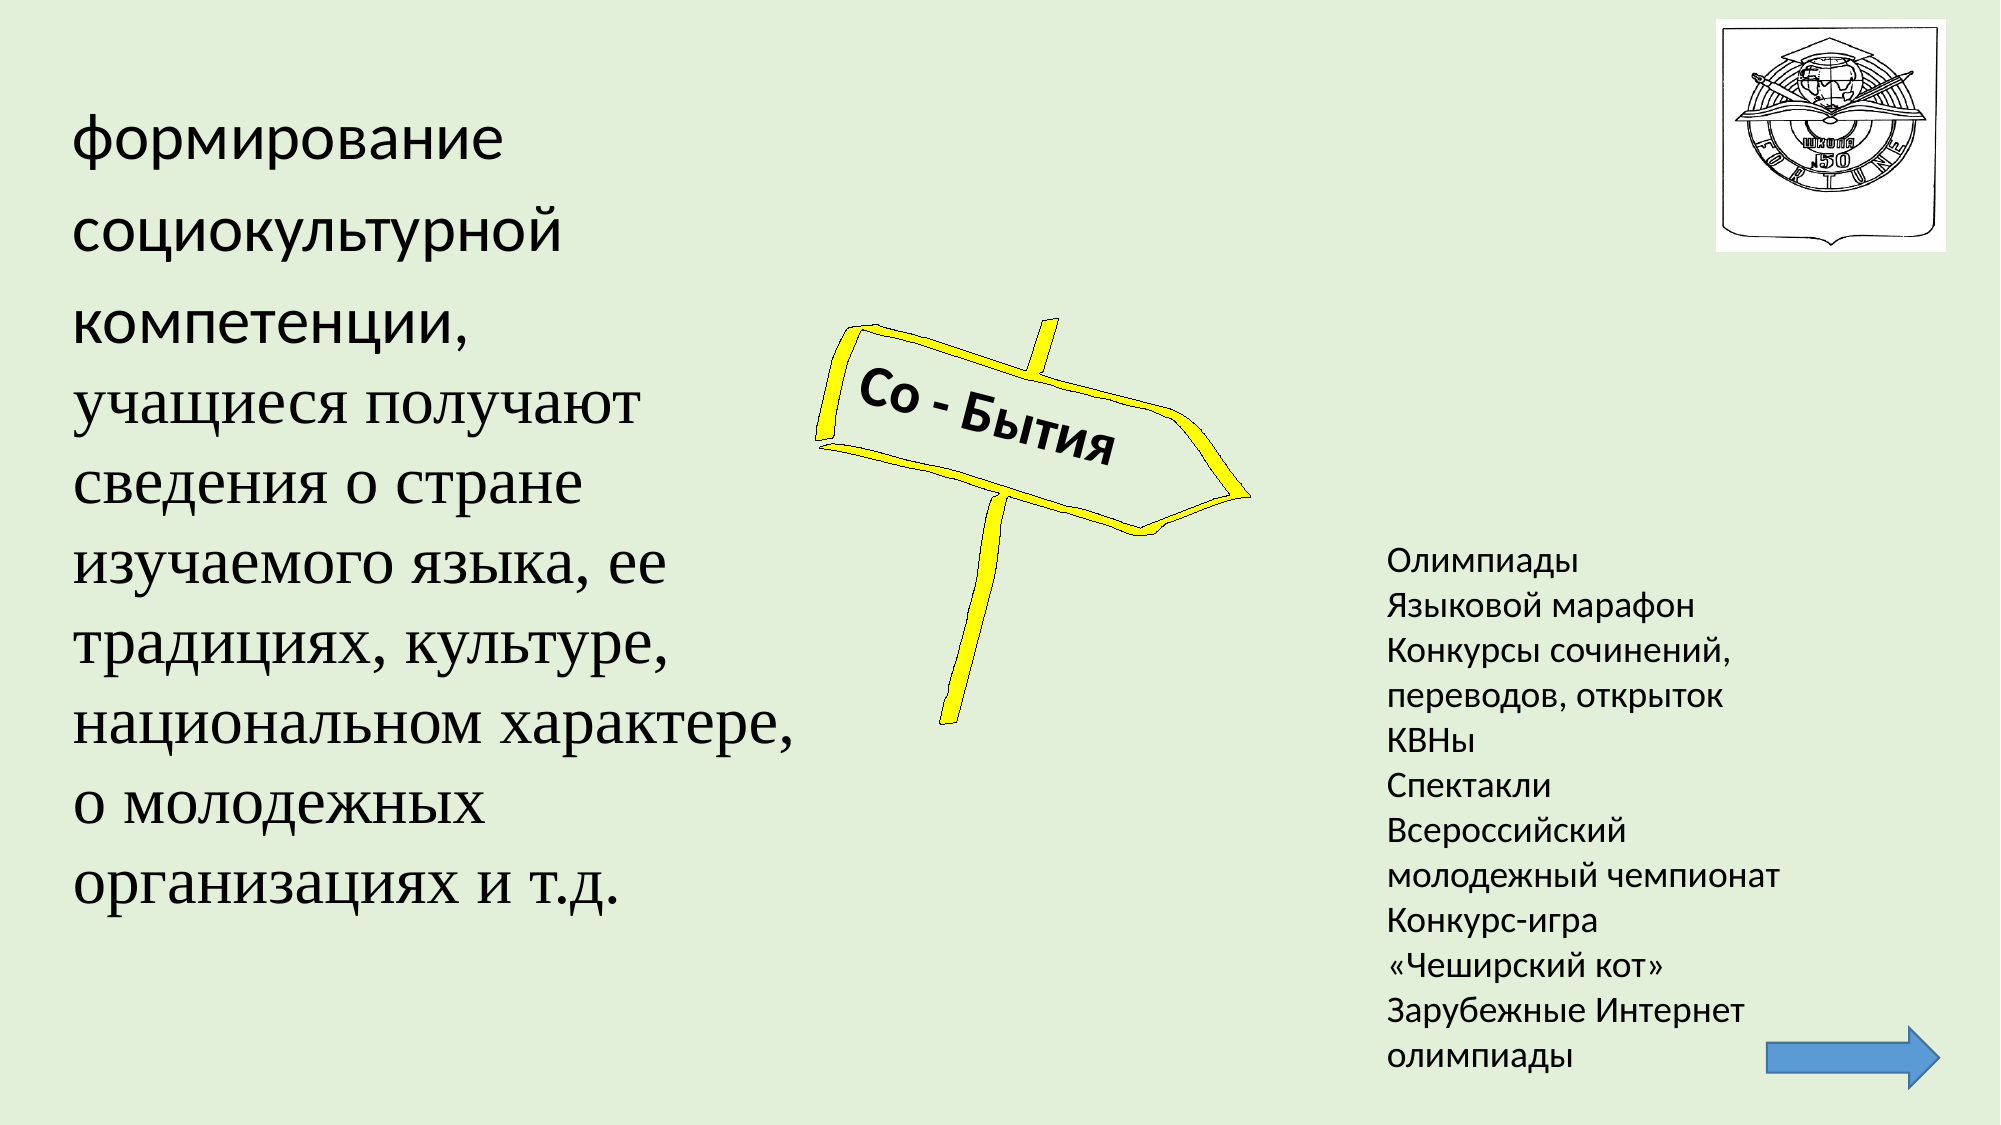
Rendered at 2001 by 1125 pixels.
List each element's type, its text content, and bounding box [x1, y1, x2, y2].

text_box Олимпиады Языковой марафон Конкурсы сочинений, переводов, открыток КВНы Спектакли Всероссийский молодежный чемпионат Конкурс-игра «Чеширский кот» Зарубежные Интернет олимпиады [1372, 527, 1815, 1083]
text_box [777, 311, 1218, 808]
text_box Со - Бытия [1218, 426, 1285, 527]
text_box формирование социокультурной компетенции, учащиеся получают сведения о стране изучаемого языка, ее традициях, культуре, национальном характере, о молодежных организациях и т.д. [58, 73, 834, 924]
text_box [1765, 1025, 1941, 1091]
picture [1716, 19, 1946, 252]
